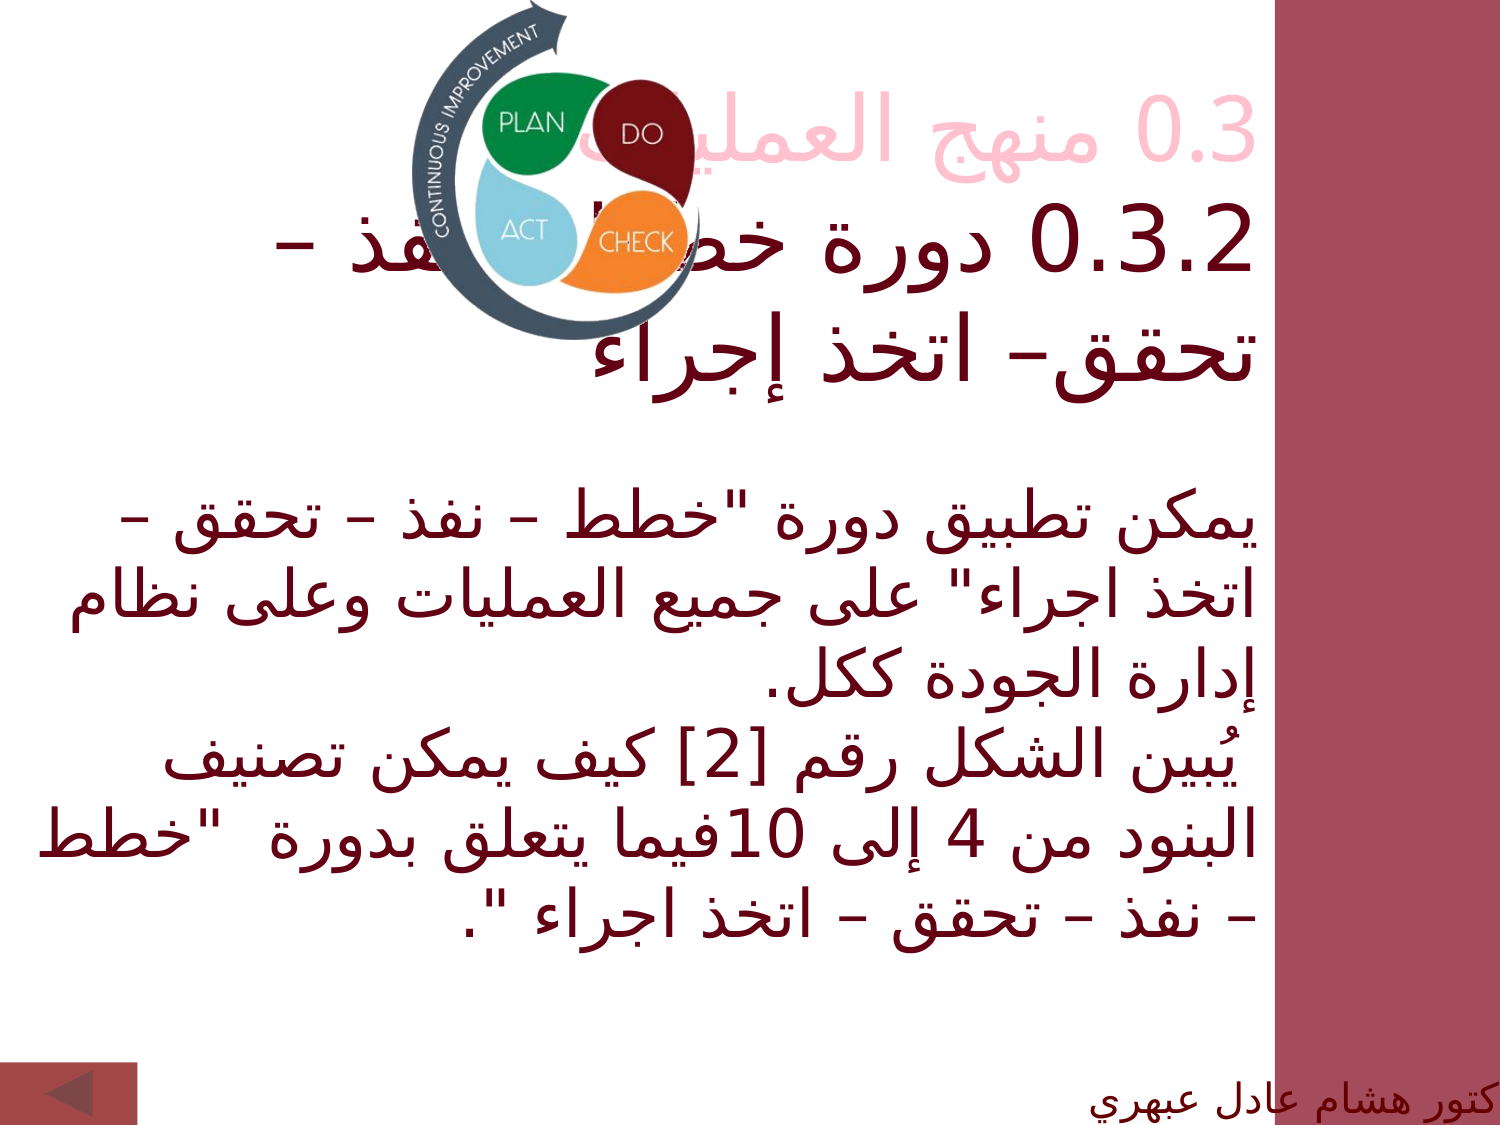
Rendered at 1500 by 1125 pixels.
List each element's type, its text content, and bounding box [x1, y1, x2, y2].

text_box [0, 1060, 140, 1125]
text_box الدكتور هشام عادل عبهري [1073, 1064, 1500, 1125]
text_box [1273, 0, 1500, 1064]
text_box يمكن تطبيق دورة "خطط – نفذ – تحقق – اتخذ اجراء" على جميع العمليات وعلى نظام إدارة الجودة ككل. يُبين الشكل رقم [2] كيف يمكن تصنيف البنود من 4 إلى 10فيما يتعلق بدورة "خطط – نفذ – تحقق – اتخذ اجراء ". [0, 463, 1275, 959]
text_box 0.3 منهج العمليات 0.3.2 دورة خطط – نفذ – تحقق– اتخذ إجراء [0, 62, 1275, 463]
picture [412, 0, 701, 340]
